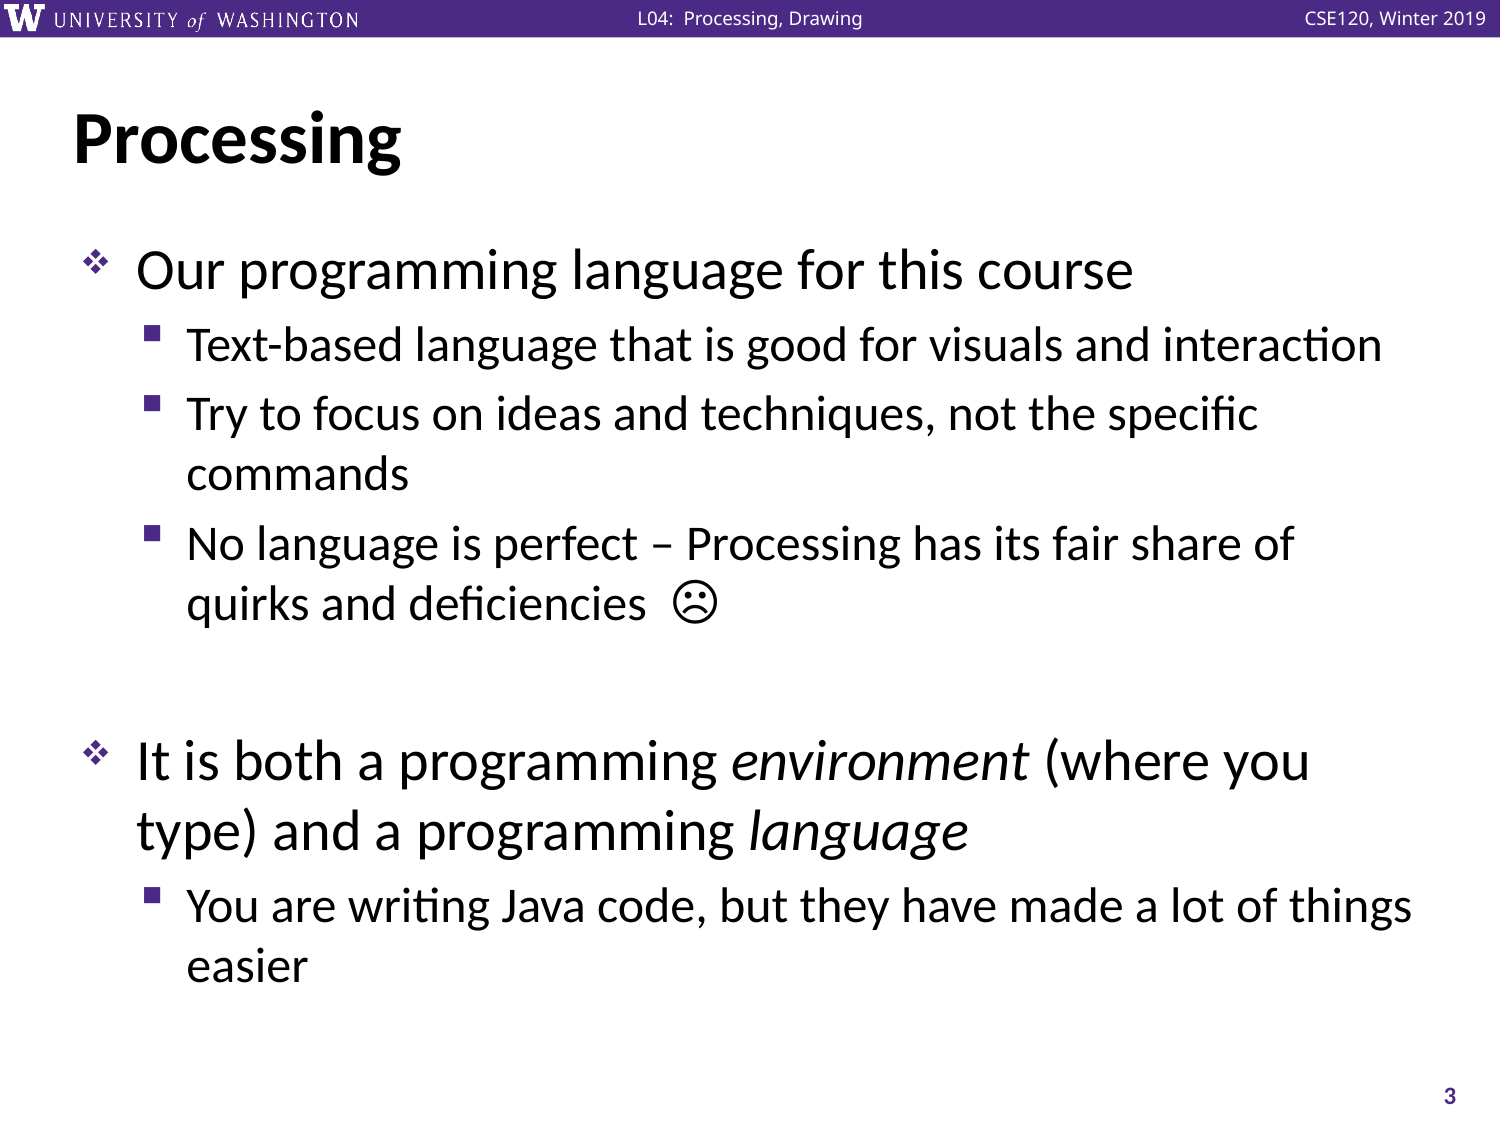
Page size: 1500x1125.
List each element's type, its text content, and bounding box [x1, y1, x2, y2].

picture [4, 4, 358, 32]
list Our programming language for this course Text-based language that is good for visuals and interaction Try to focus on ideas and techniques, not the specific commands No language is perfect – Processing has its fair share of quirks and deficiencies ☹ It is both a programming environment (where you type) and a programming language You are writing Java code, but they have made a lot of things easier [64, 223, 1438, 1040]
slide_number 3 [1400, 1065, 1500, 1125]
title Processing [58, 71, 1438, 197]
